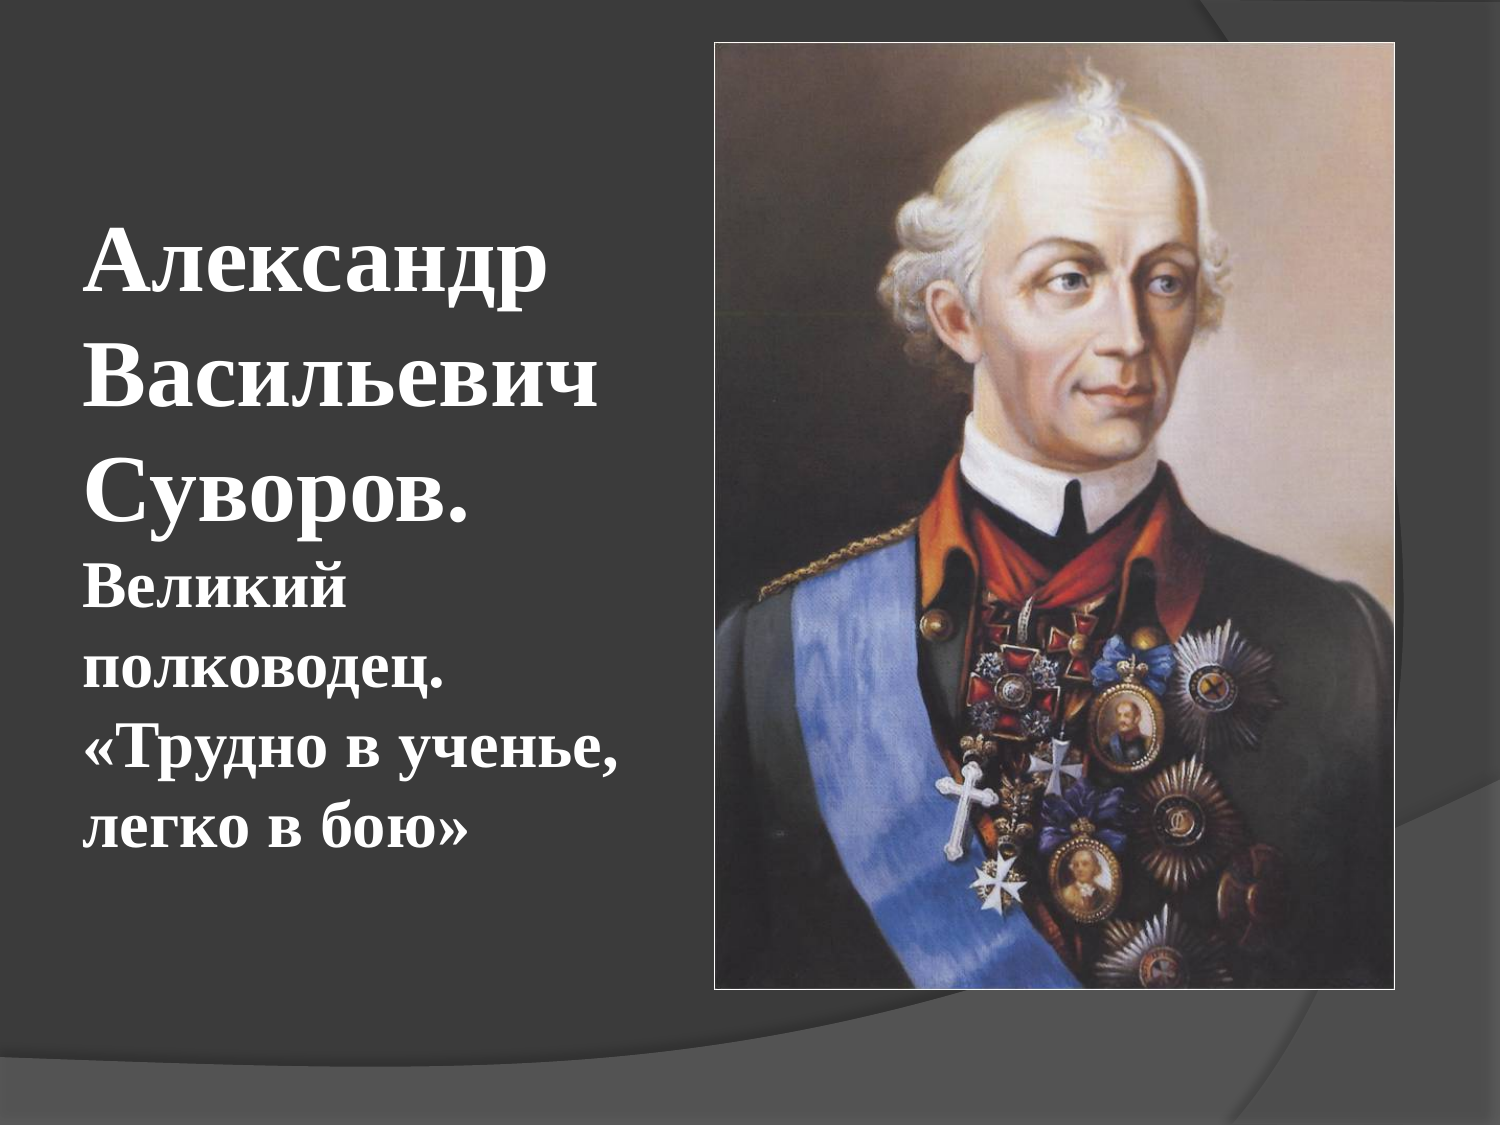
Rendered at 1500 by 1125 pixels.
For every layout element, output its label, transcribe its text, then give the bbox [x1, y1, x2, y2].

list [714, 42, 1395, 991]
title Александр Васильевич Суворов. Великий полководец. «Трудно в ученье, легко в бою» [75, 45, 680, 1012]
